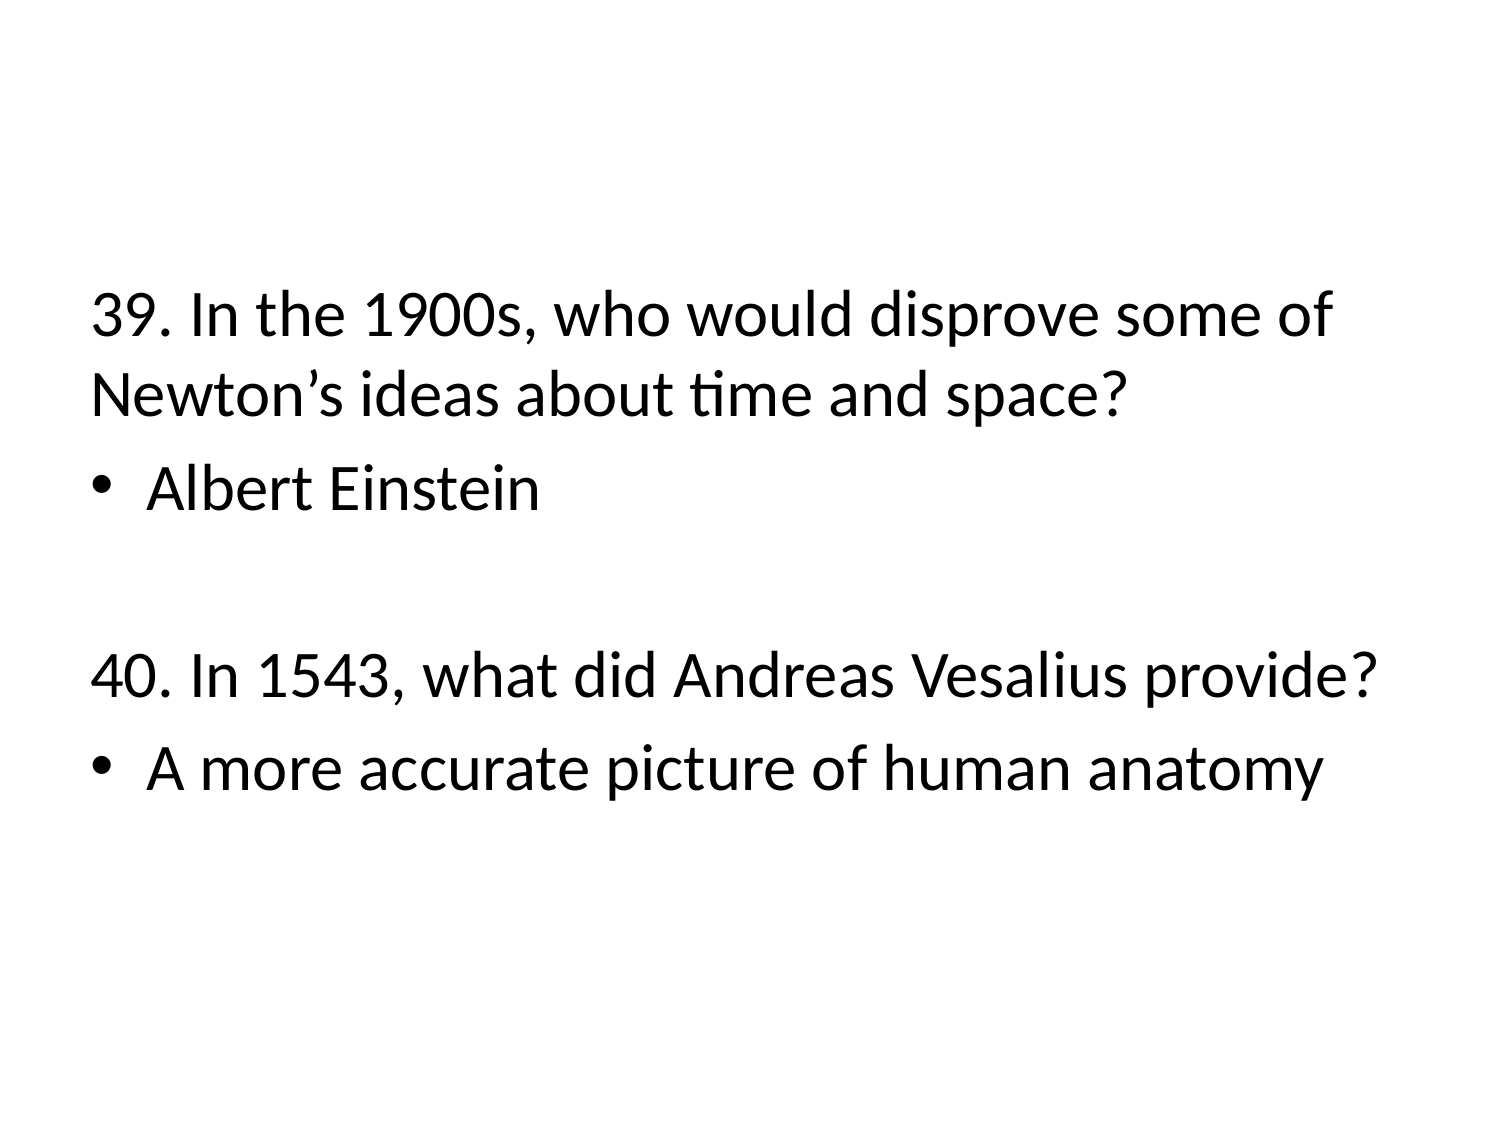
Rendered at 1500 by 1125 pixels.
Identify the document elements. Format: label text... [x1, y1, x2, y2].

list 39. In the 1900s, who would disprove some of Newton’s ideas about time and space? Albert Einstein 40. In 1543, what did Andreas Vesalius provide? A more accurate picture of human anatomy [75, 262, 1425, 1005]
